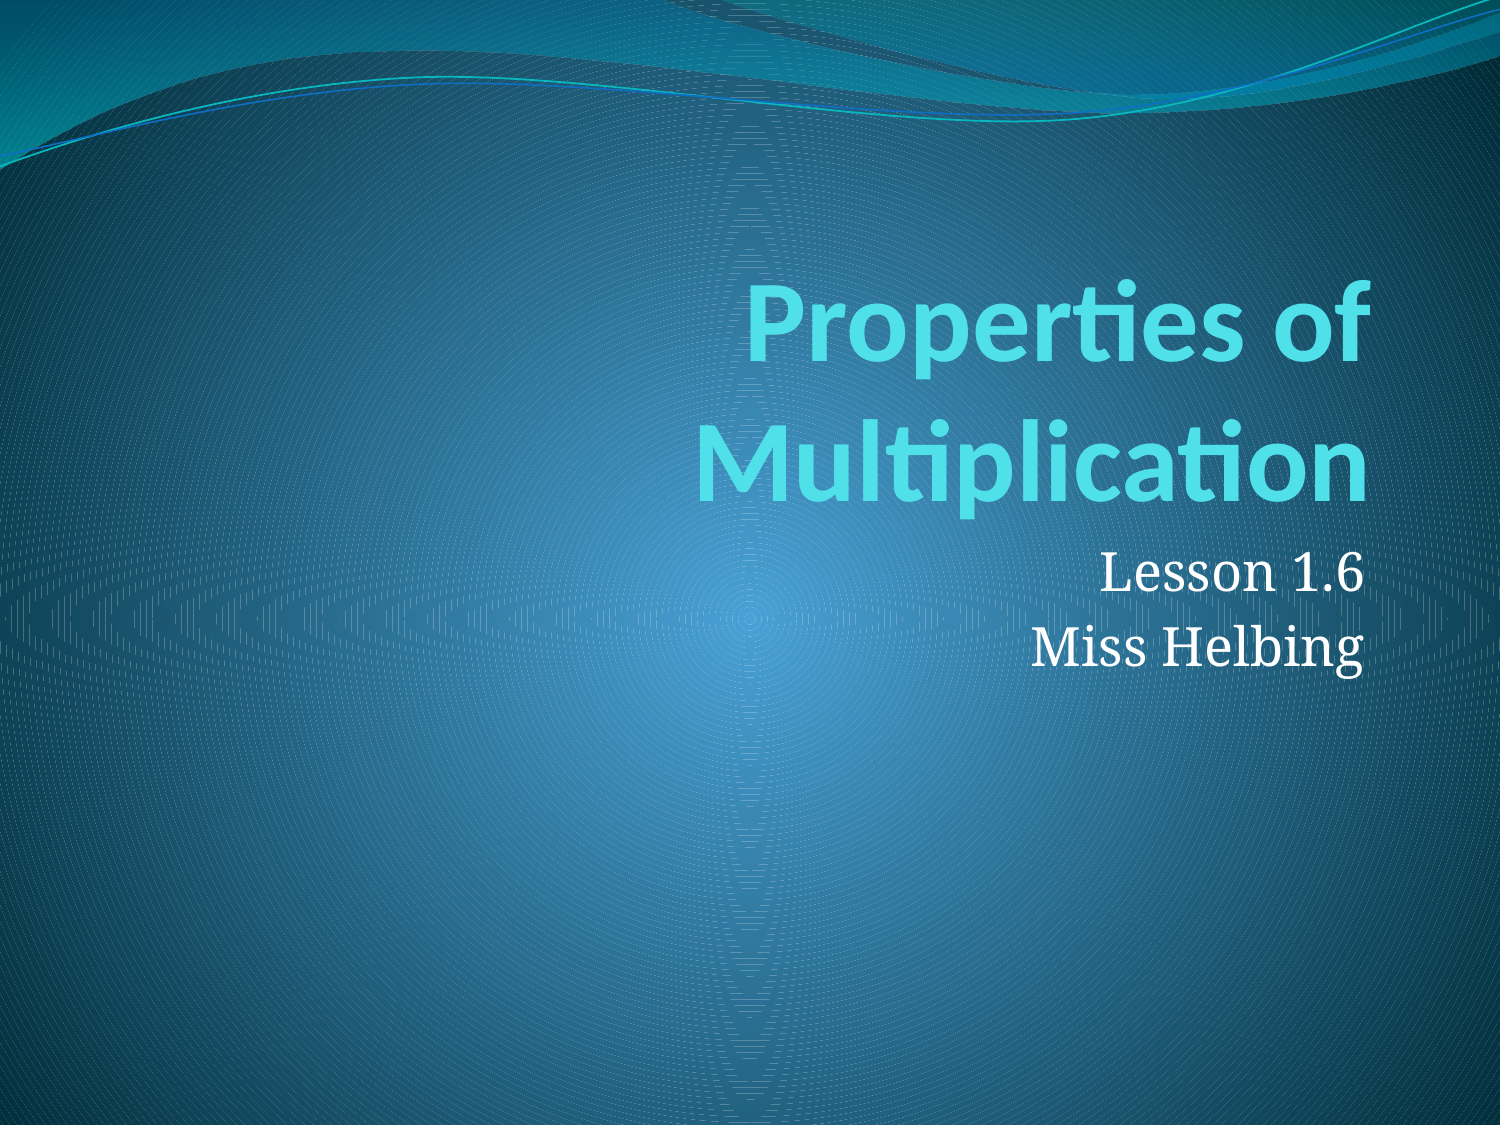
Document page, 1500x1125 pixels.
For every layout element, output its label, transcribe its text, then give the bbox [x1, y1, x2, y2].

subtitle Lesson 1.6 Miss Helbing [87, 529, 1376, 818]
title Properties of Multiplication [87, 224, 1376, 525]
